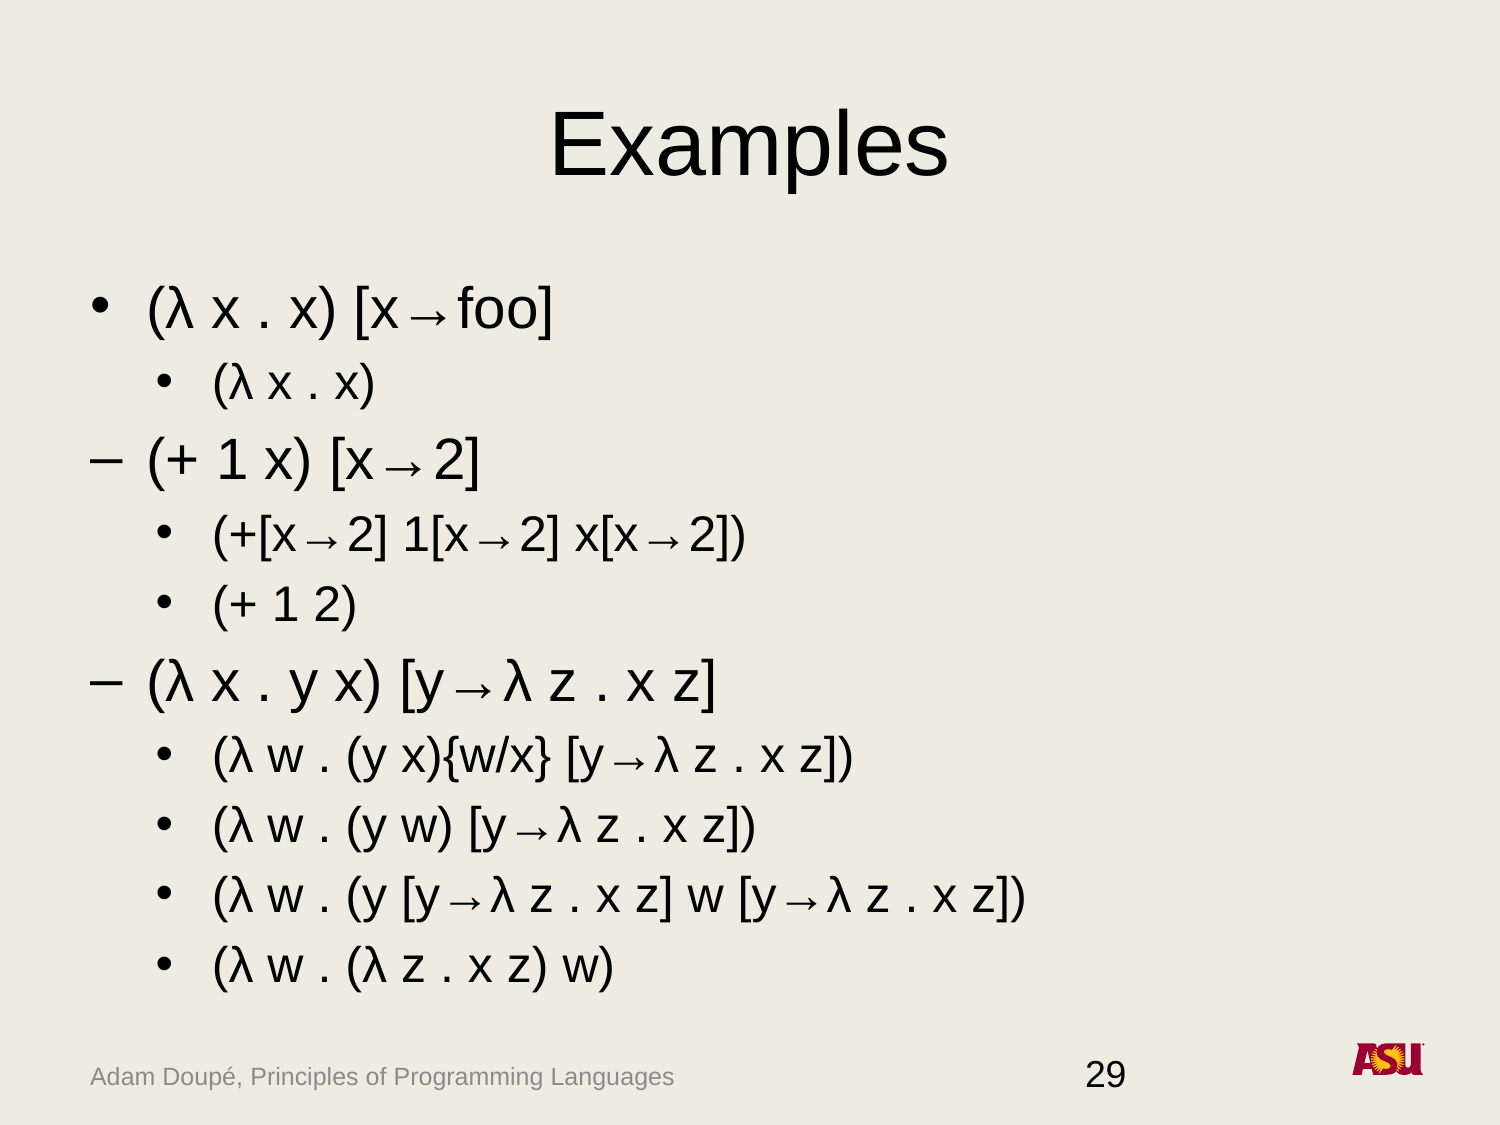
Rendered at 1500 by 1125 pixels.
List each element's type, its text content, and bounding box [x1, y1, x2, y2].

list (λ x . x) [x→foo] (λ x . x) (+ 1 x) [x→2] (+[x→2] 1[x→2] x[x→2]) (+ 1 2) (λ x . y x) [y→λ z . x z] (λ w . (y x){w/x} [y→λ z . x z]) (λ w . (y w) [y→λ z . x z]) (λ w . (y [y→λ z . x z] w [y→λ z . x z]) (λ w . (λ z . x z) w) [75, 262, 1425, 1005]
title Examples [75, 45, 1425, 233]
slide_number 29 [1070, 1042, 1421, 1103]
